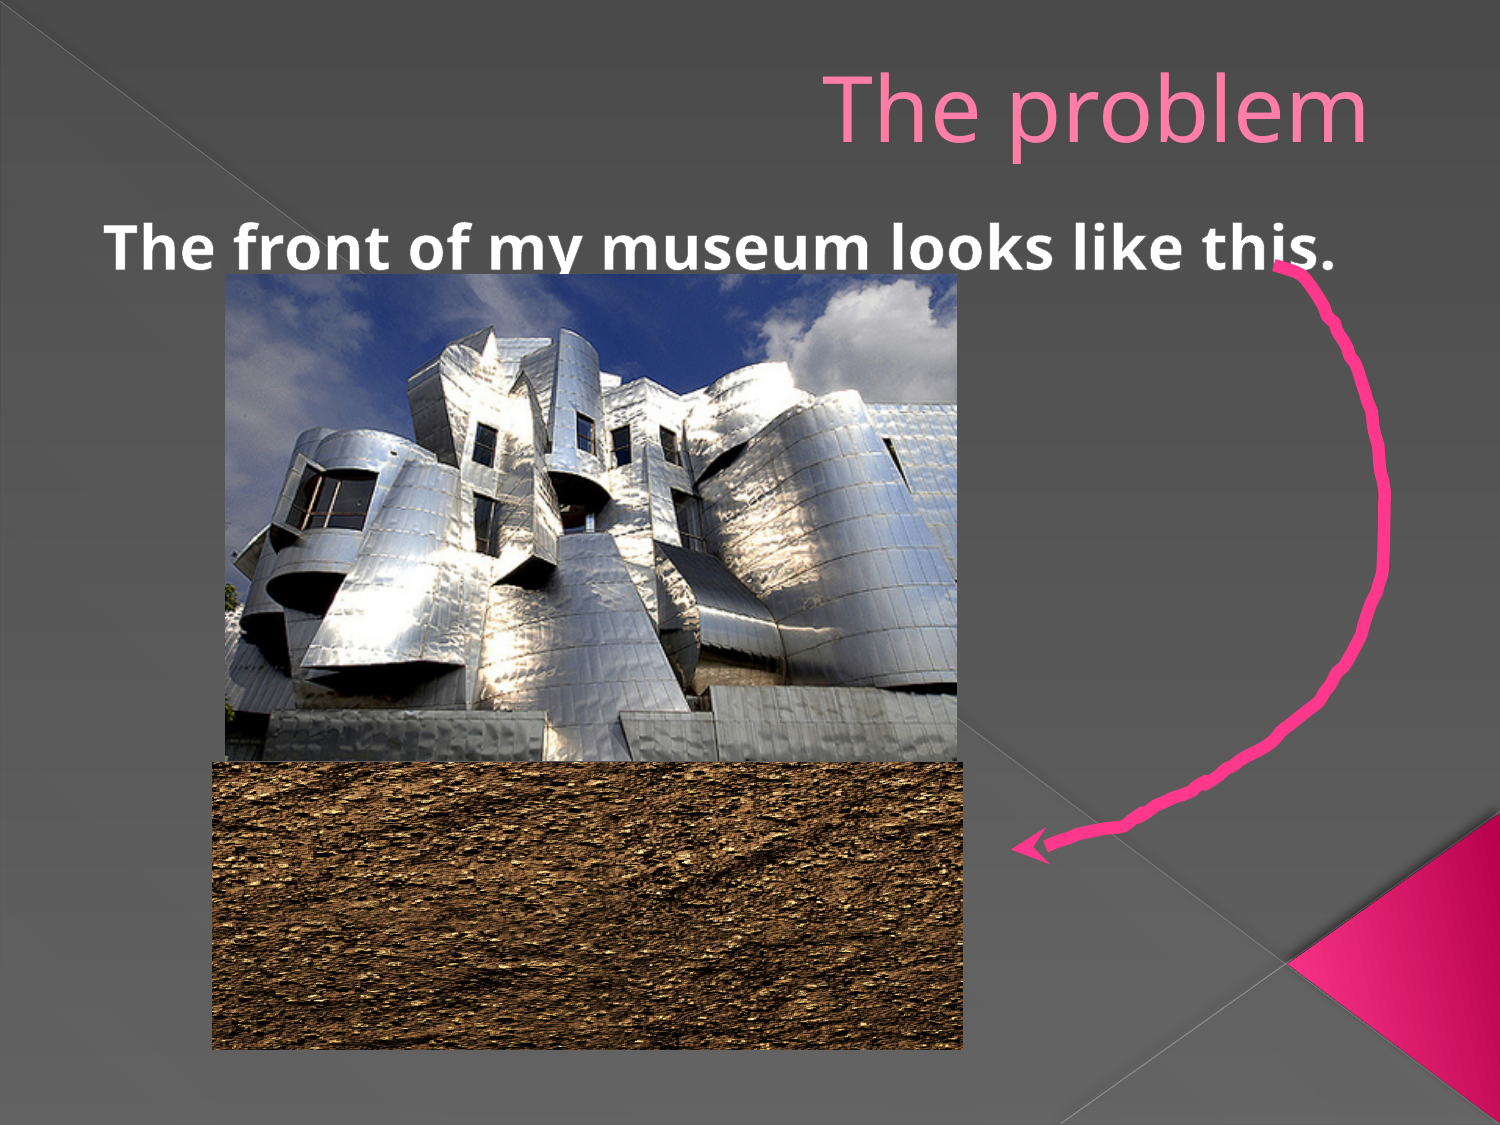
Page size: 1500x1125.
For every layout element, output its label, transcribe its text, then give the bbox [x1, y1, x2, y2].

title The problem [87, 37, 1411, 169]
picture [212, 274, 963, 1051]
subtitle The front of my museum looks like this. [87, 200, 1411, 488]
text_box [1010, 264, 1386, 856]
